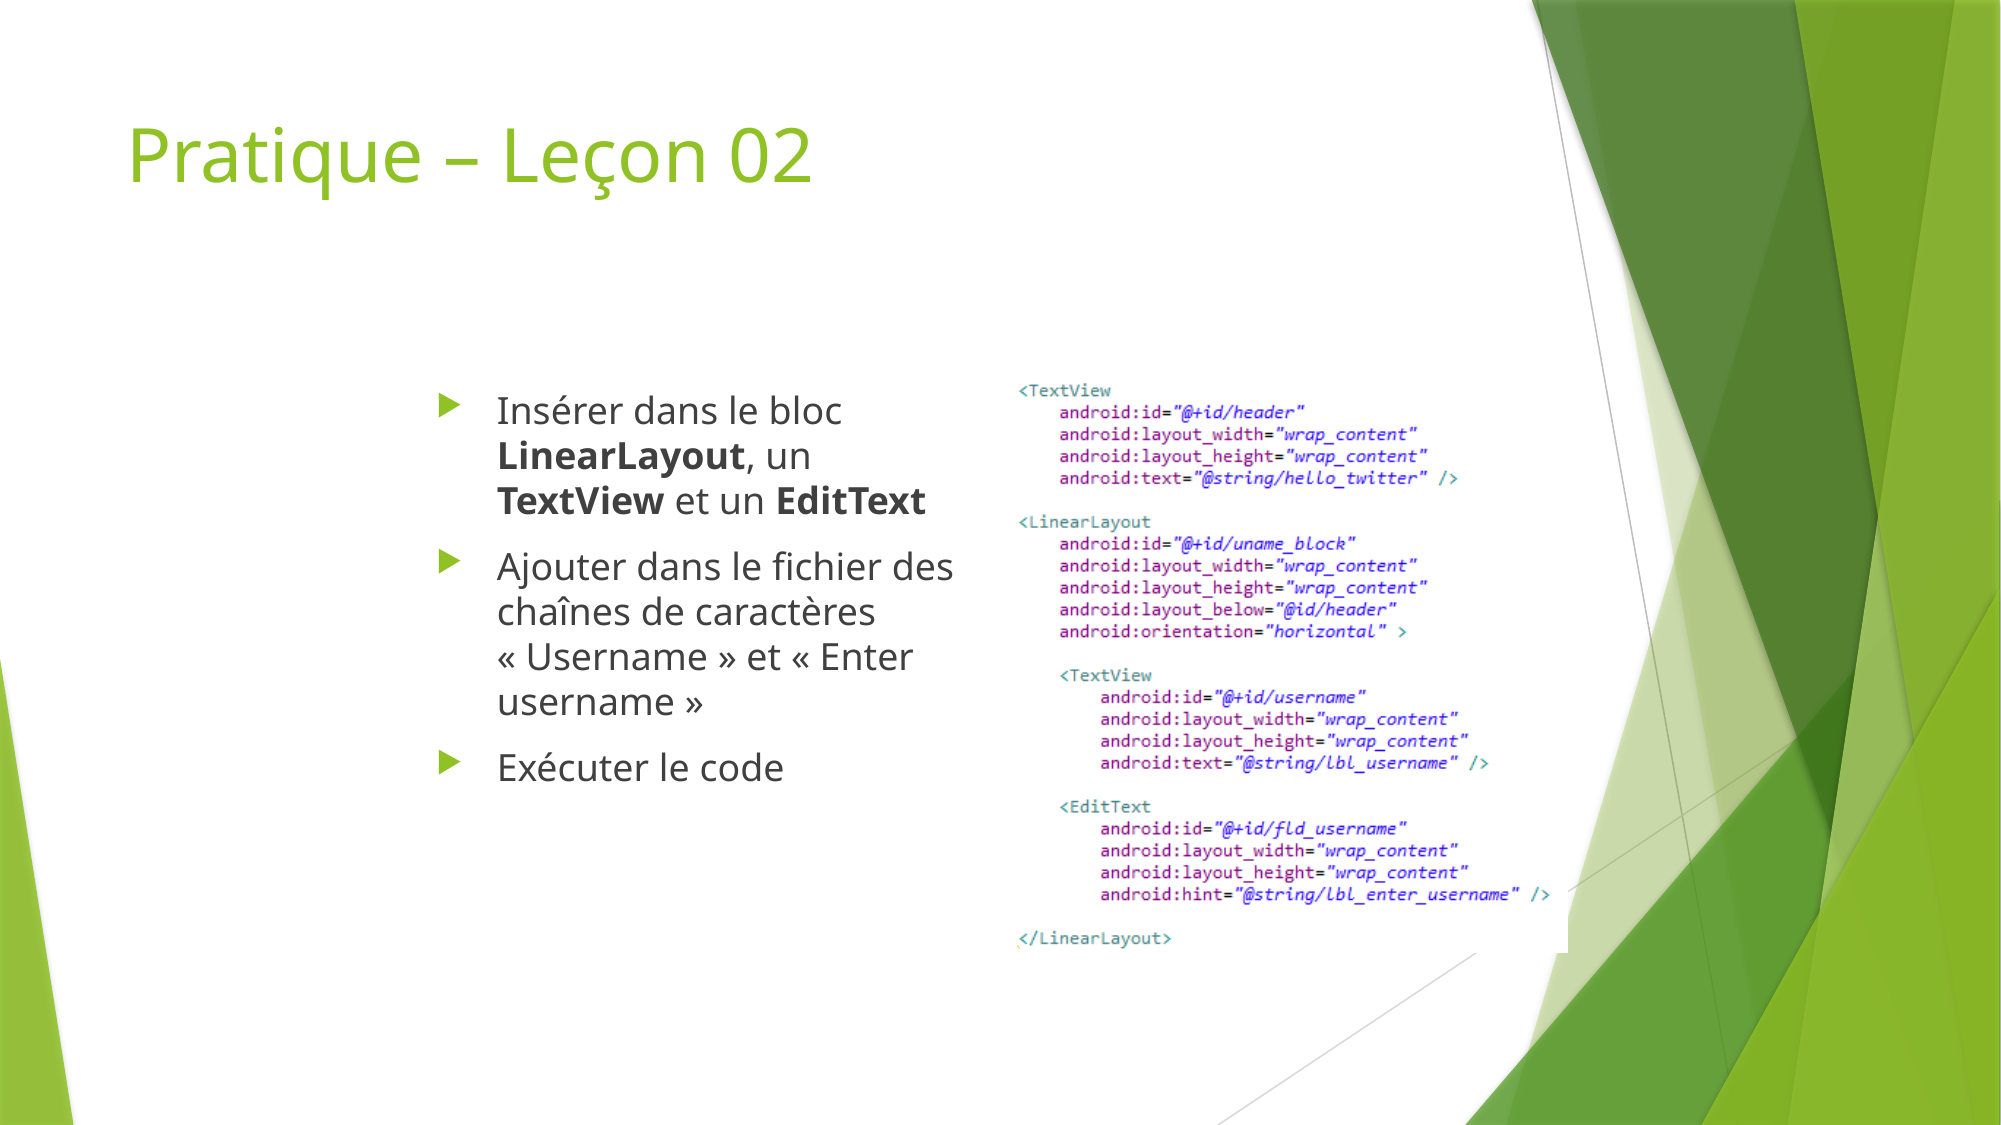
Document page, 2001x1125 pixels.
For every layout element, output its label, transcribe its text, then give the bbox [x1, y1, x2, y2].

list Insérer dans le bloc LinearLayout, un TextView et un EditText Ajouter dans le fichier des chaînes de caractères « Username » et « Enter username » Exécuter le code [421, 379, 982, 953]
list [1016, 378, 1568, 954]
title Pratique – Leçon 02 [111, 99, 1522, 317]
